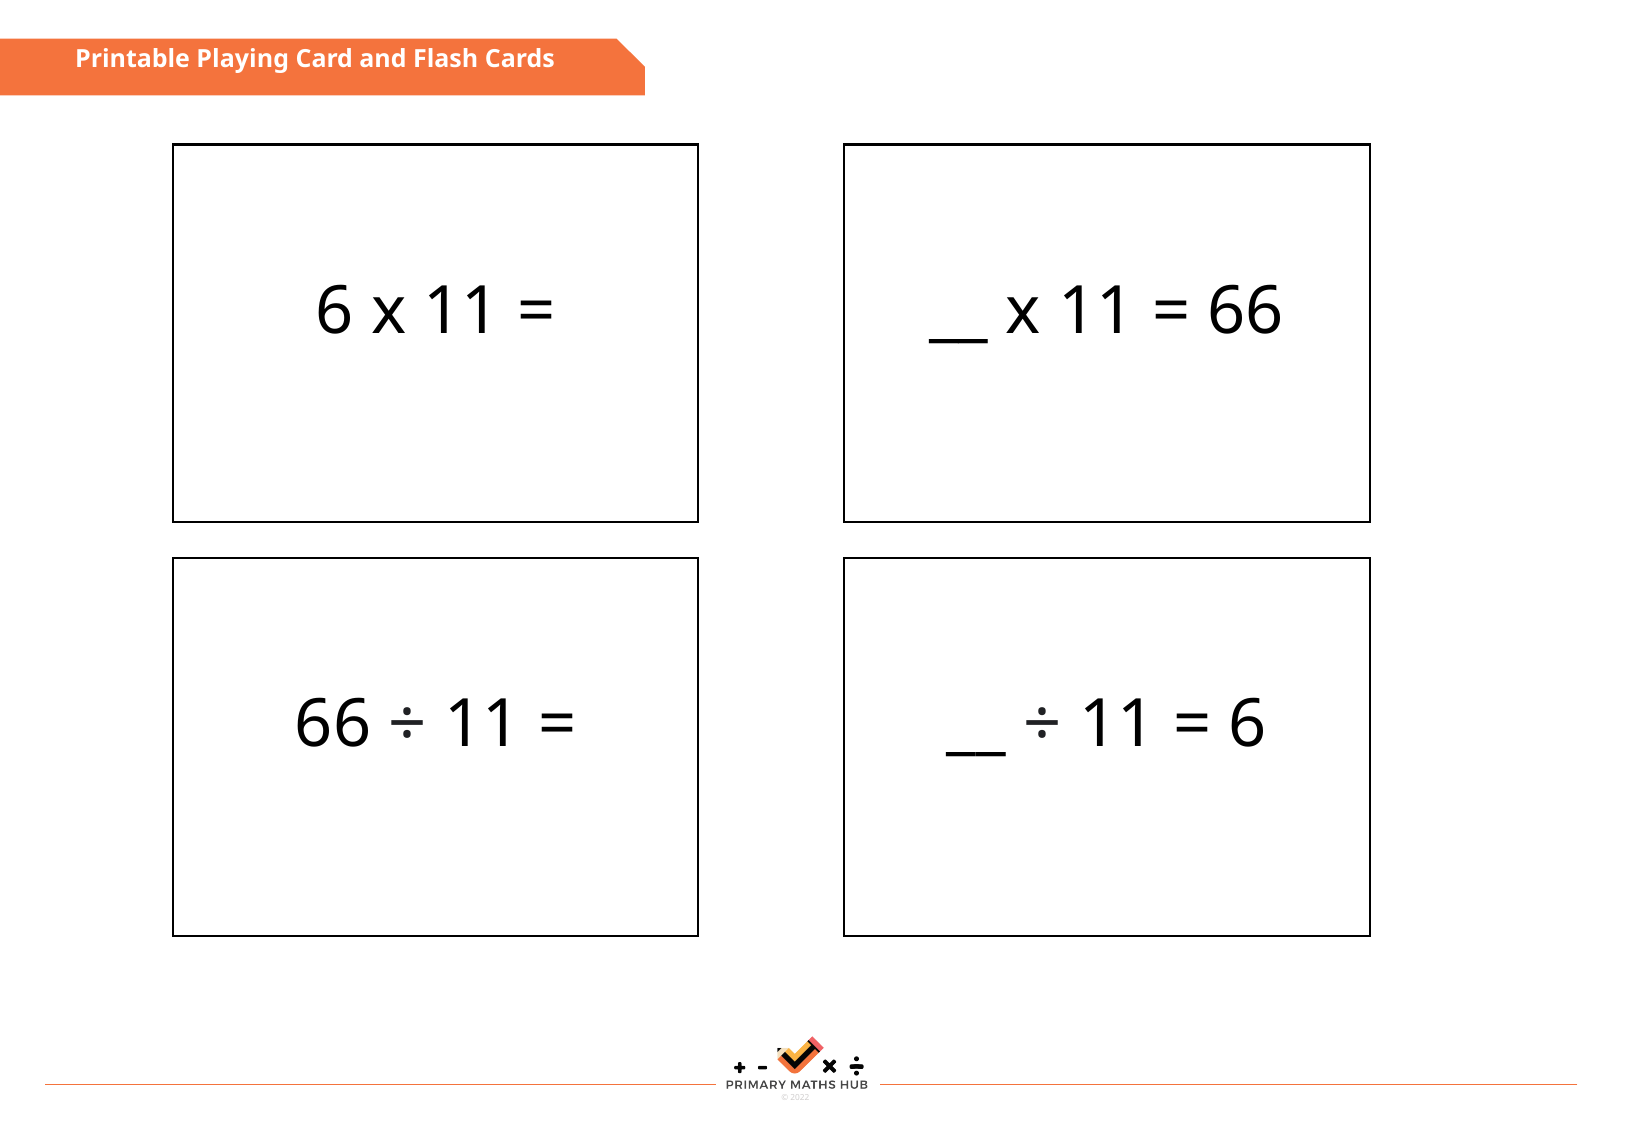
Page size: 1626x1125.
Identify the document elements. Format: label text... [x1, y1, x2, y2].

text_box [172, 557, 699, 672]
text_box 6 x 11 = [172, 259, 699, 355]
text_box Printable Playing Card and Flash Cards [0, 37, 646, 97]
text_box © 2022 [720, 1084, 870, 1110]
text_box __ x 11 = 66 [844, 259, 1370, 355]
text_box [172, 143, 699, 259]
text_box [172, 355, 699, 523]
text_box 66 ÷ 11 = [172, 672, 699, 768]
text_box __ ÷ 11 = 6 [844, 672, 1370, 768]
text_box [843, 143, 1371, 523]
text_box [843, 557, 1371, 937]
picture [722, 1034, 872, 1094]
text_box [172, 768, 699, 937]
